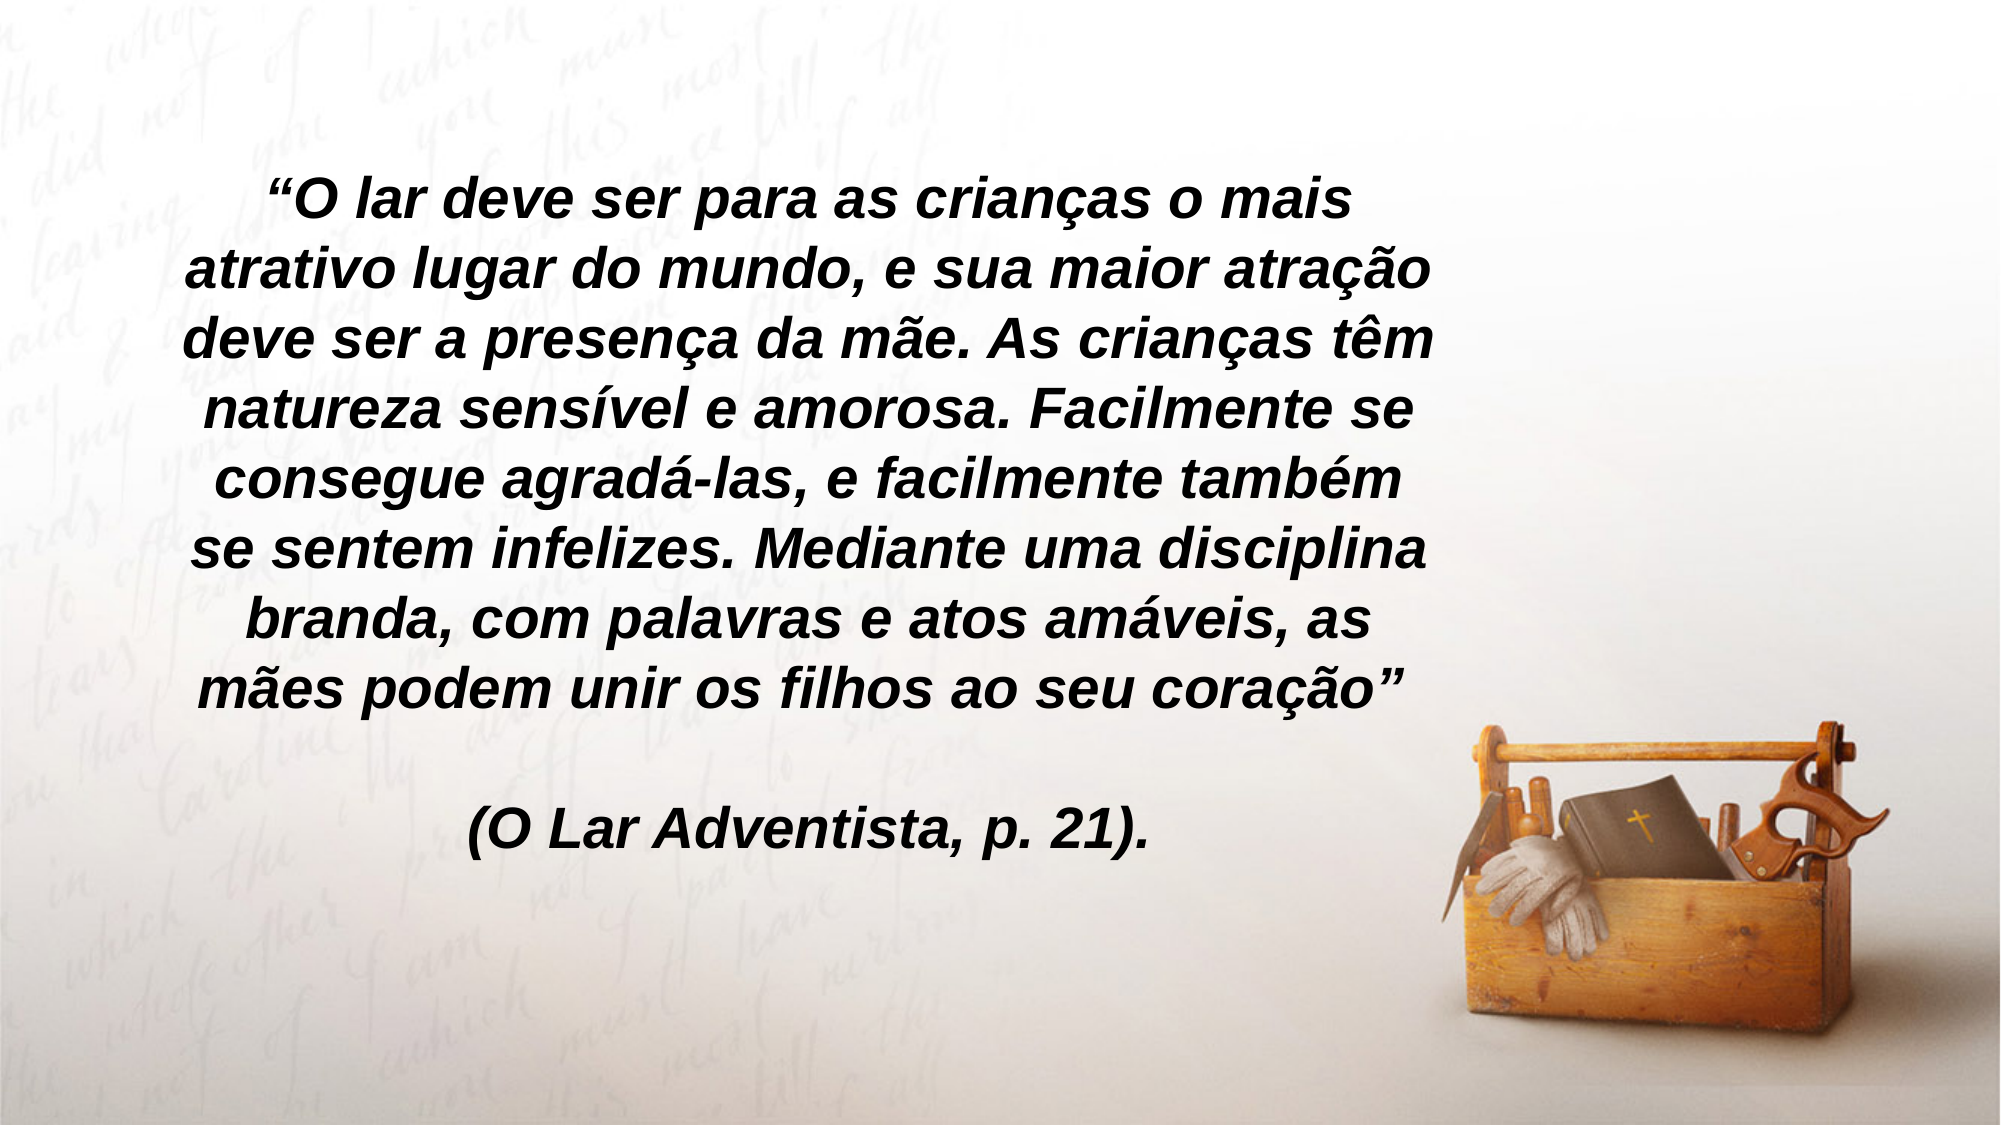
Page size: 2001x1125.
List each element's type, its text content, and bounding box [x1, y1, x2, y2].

picture [0, 0, 2001, 1125]
text_box “O lar deve ser para as crianças o mais atrativo lugar do mundo, e sua maior atração deve ser a presença da mãe. As crianças têm natureza sensível e amorosa. Facilmente se consegue agradá-las, e facilmente também se sentem infelizes. Mediante uma disciplina branda, com palavras e atos amáveis, as mães podem unir os filhos ao seu coração” (O Lar Adventista, p. 21). [165, 152, 1454, 867]
